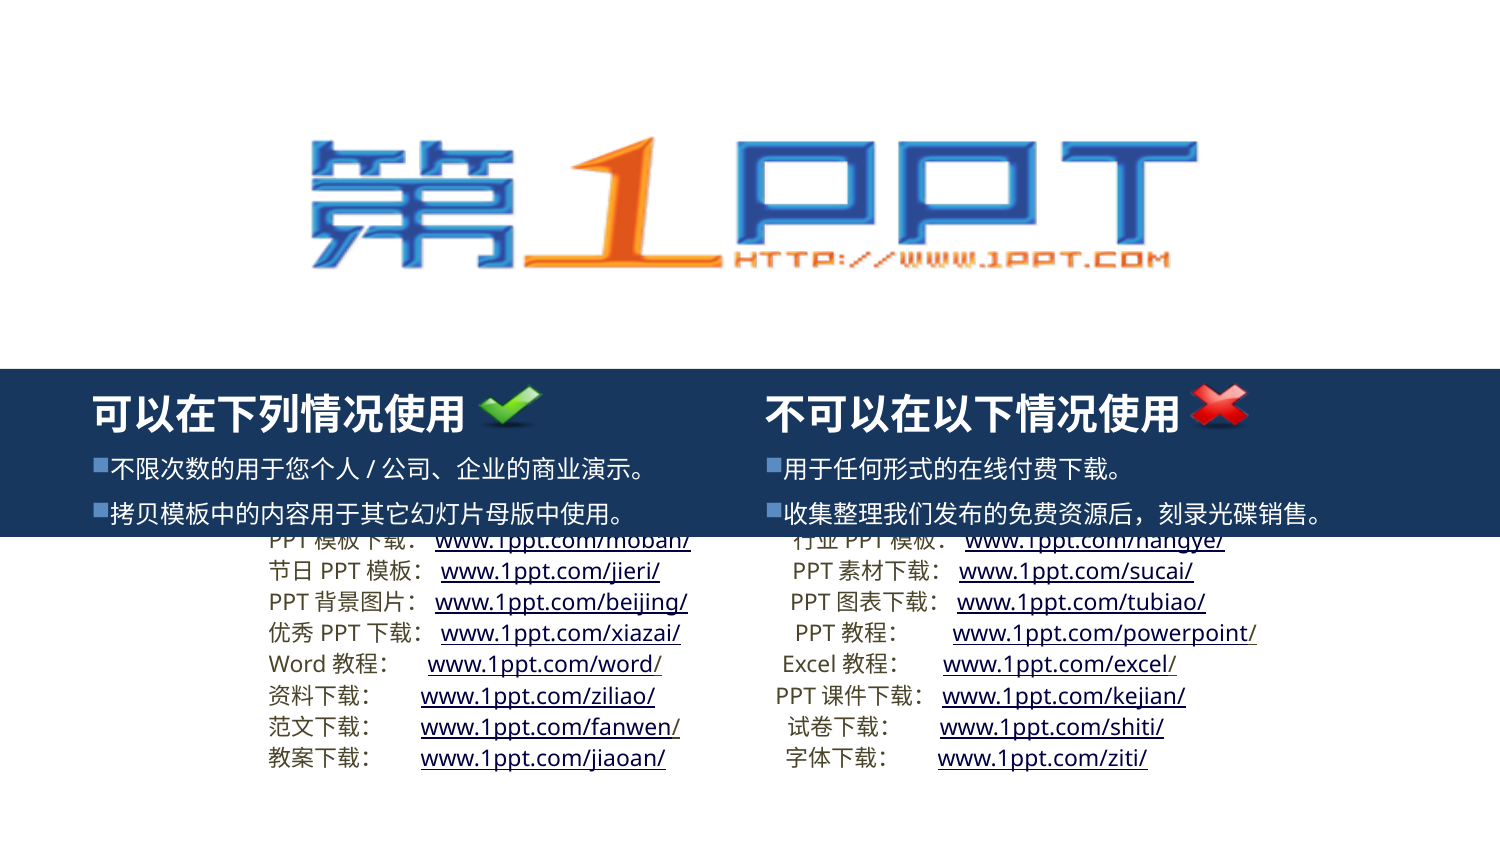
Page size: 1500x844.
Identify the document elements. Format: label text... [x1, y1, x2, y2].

picture [477, 380, 544, 430]
picture [134, 38, 1400, 369]
text_box [1252, 368, 1500, 537]
text_box [0, 368, 477, 537]
text_box 可以在下列情况使用 不限次数的用于您个人/公司、企业的商业演示。 拷贝模板中的内容用于其它幻灯片母版中使用。 [76, 381, 750, 581]
text_box 不可以在以下情况使用 用于任何形式的在线付费下载。 收集整理我们发布的免费资源后，刻录光碟销售。 [750, 381, 1424, 572]
picture [1186, 380, 1252, 430]
text_box PPT模板下载：www.1ppt.com/moban/ 行业PPT模板：www.1ppt.com/hangye/ 节日PPT模板：www.1ppt.com/jieri/ PPT素材下载：www.1ppt.com/sucai/ PPT背景图片：www.1ppt.com/beijing/ PPT图表下载：www.1ppt.com/tubiao/ 优秀PPT下载：www.1ppt.com/xiazai/ PPT教程： www.1ppt.com/powerpoint/ Word教程： www.1ppt.com/word/ Excel教程： www.1ppt.com/excel/ 资料下载： www.1ppt.com/ziliao/ PPT课件下载：www.1ppt.com/kejian/ 范文下载： www.1ppt.com/fanwen/ 试卷下载： www.1ppt.com/shiti/ 教案下载： www.1ppt.com/jiaoan/ 字体下载： www.1ppt.com/ziti/ [252, 572, 1315, 756]
